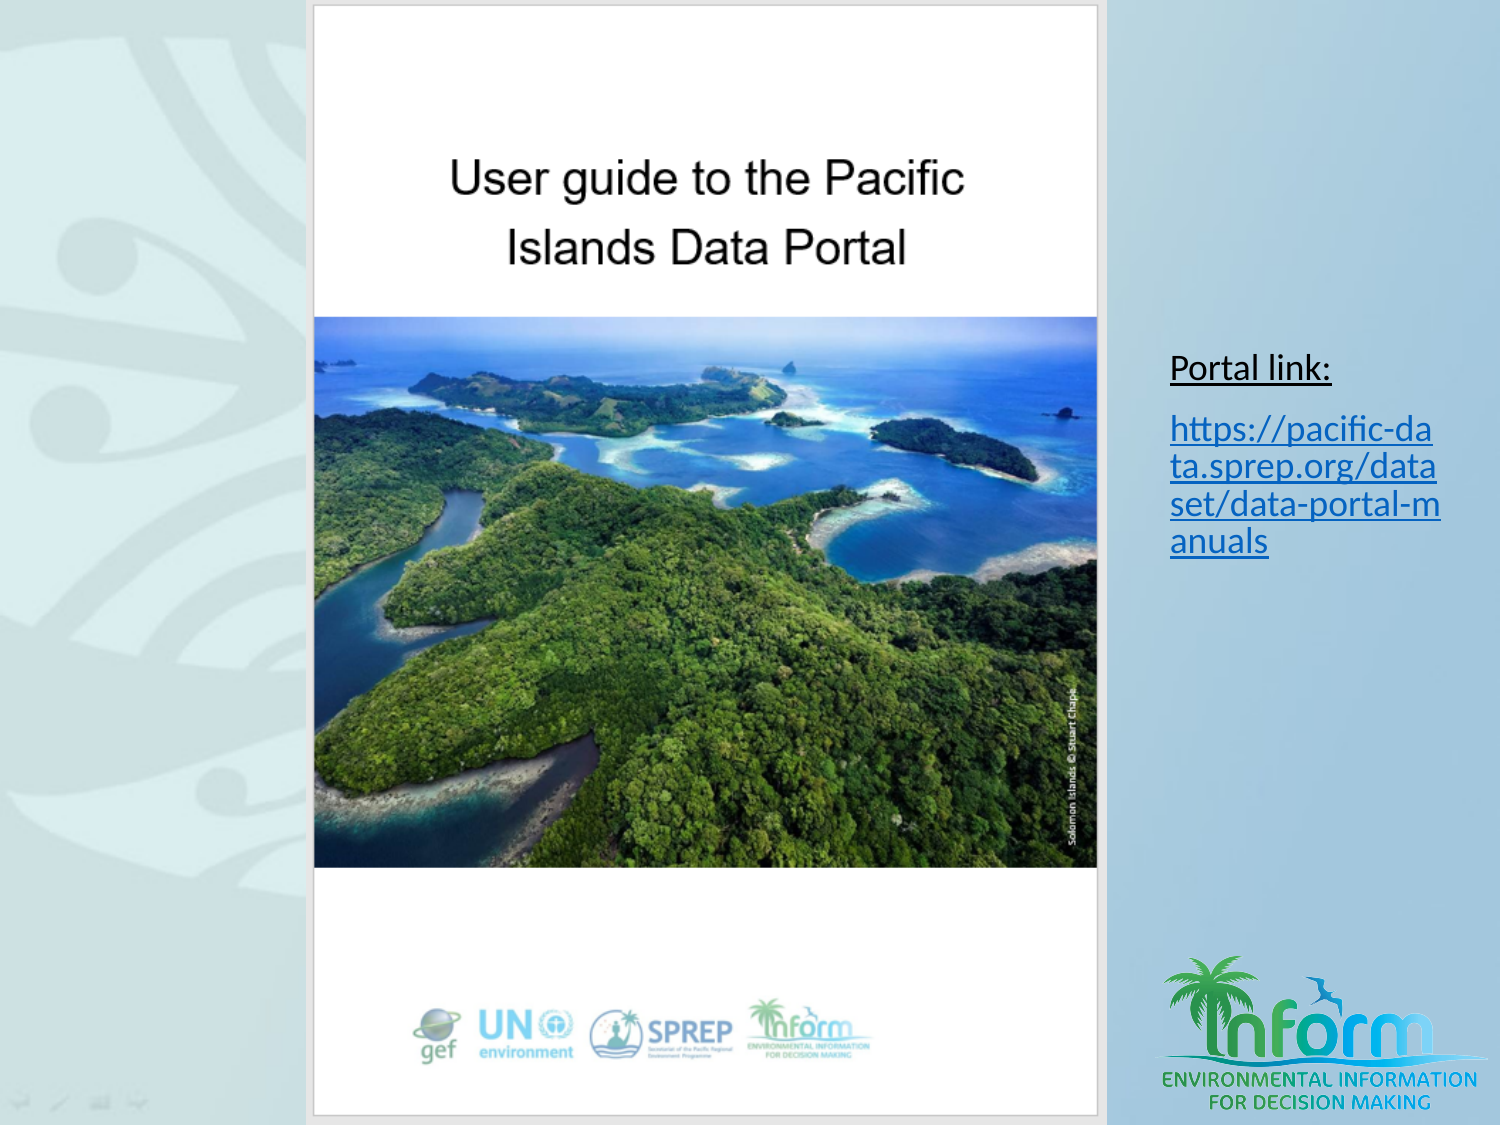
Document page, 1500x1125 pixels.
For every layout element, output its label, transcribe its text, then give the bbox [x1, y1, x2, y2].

picture [0, 0, 1500, 1125]
text_box Portal link: [1155, 335, 1394, 396]
text_box https://pacific-data.sprep.org/dataset/data-portal-manuals [1155, 396, 1459, 502]
